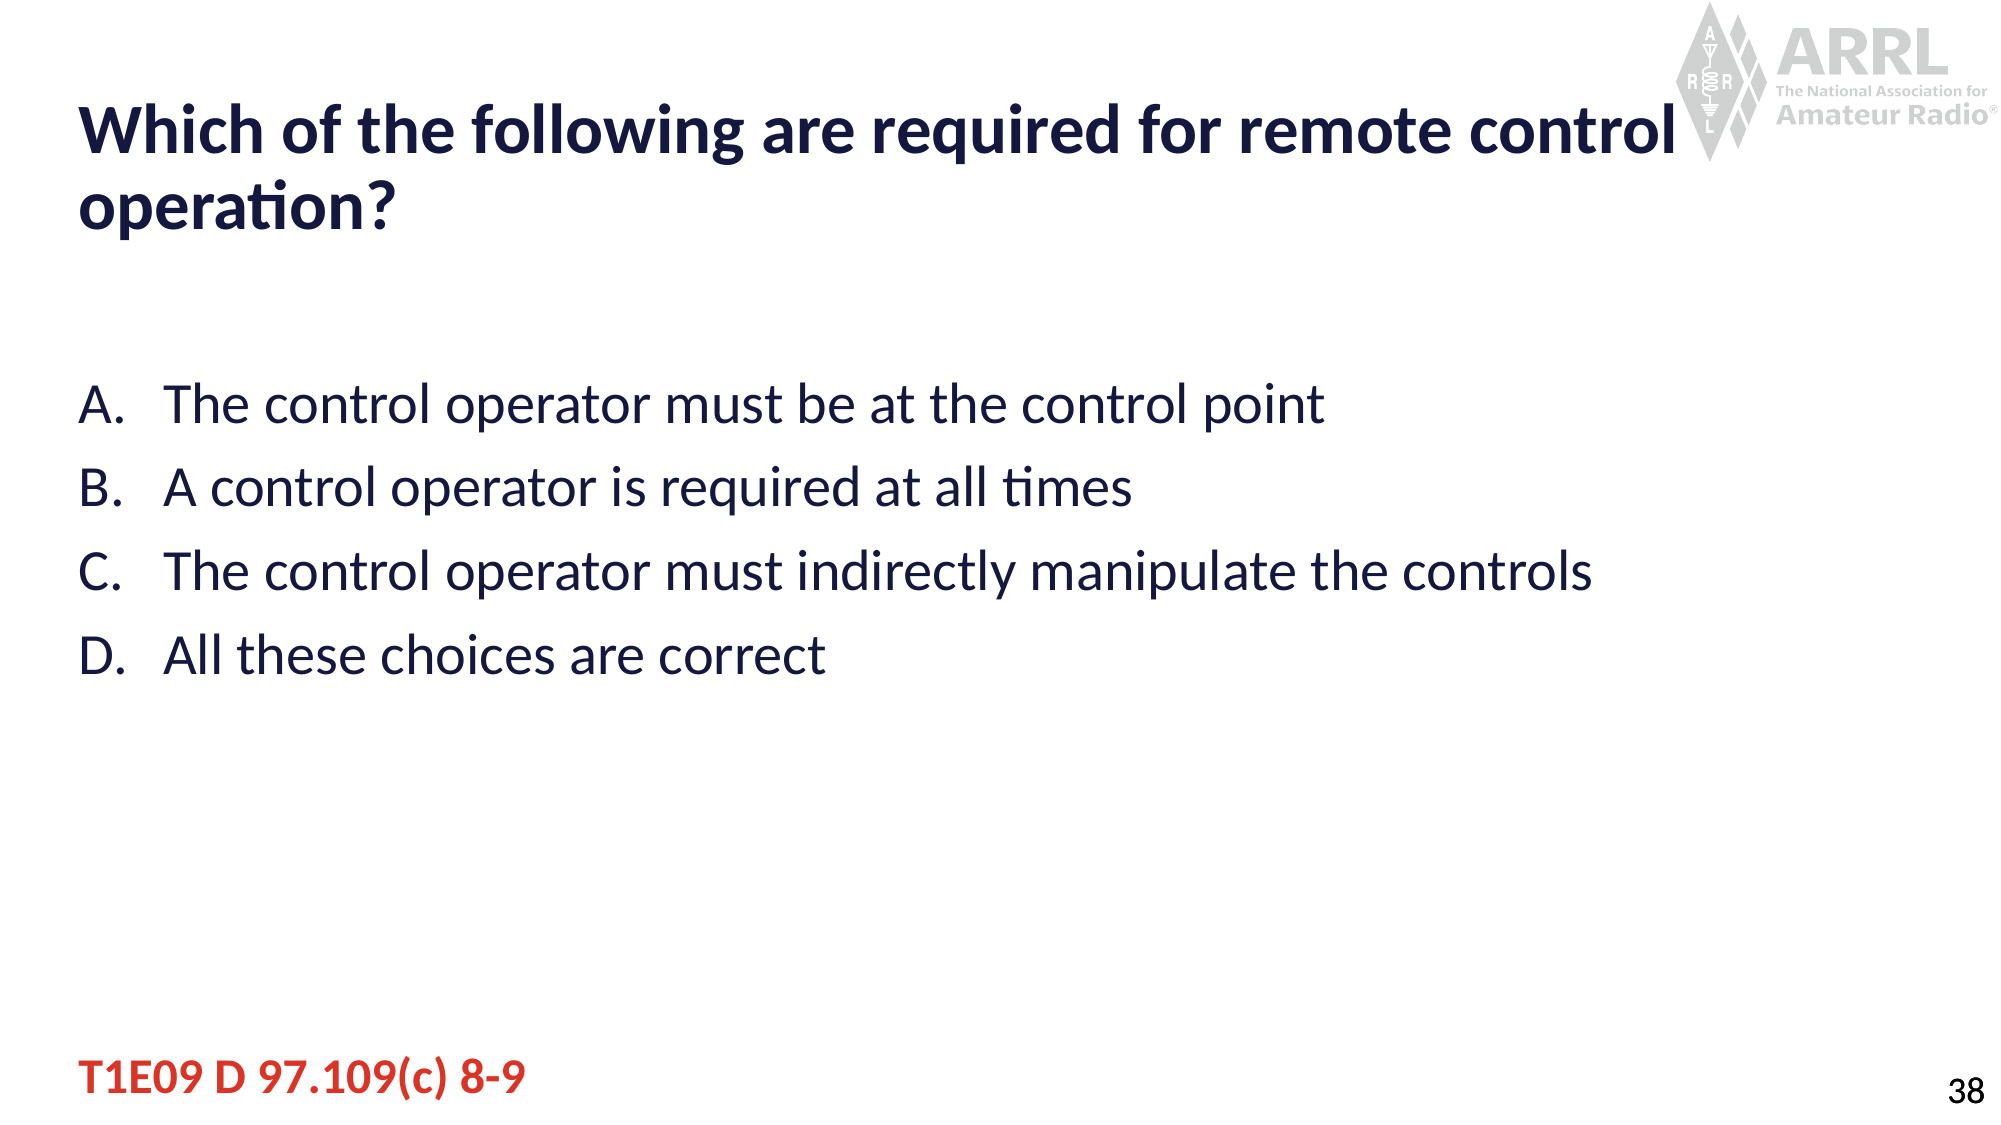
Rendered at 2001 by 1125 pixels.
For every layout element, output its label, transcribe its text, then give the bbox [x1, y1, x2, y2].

list The control operator must be at the control point A control operator is required at all times The control operator must indirectly manipulate the controls All these choices are correct [63, 365, 1863, 989]
picture [1674, 0, 2000, 164]
text_box T1E09 D 97.109(c) 8-9 [63, 1036, 921, 1112]
title Which of the following are required for remote control operation? [63, 59, 1863, 278]
